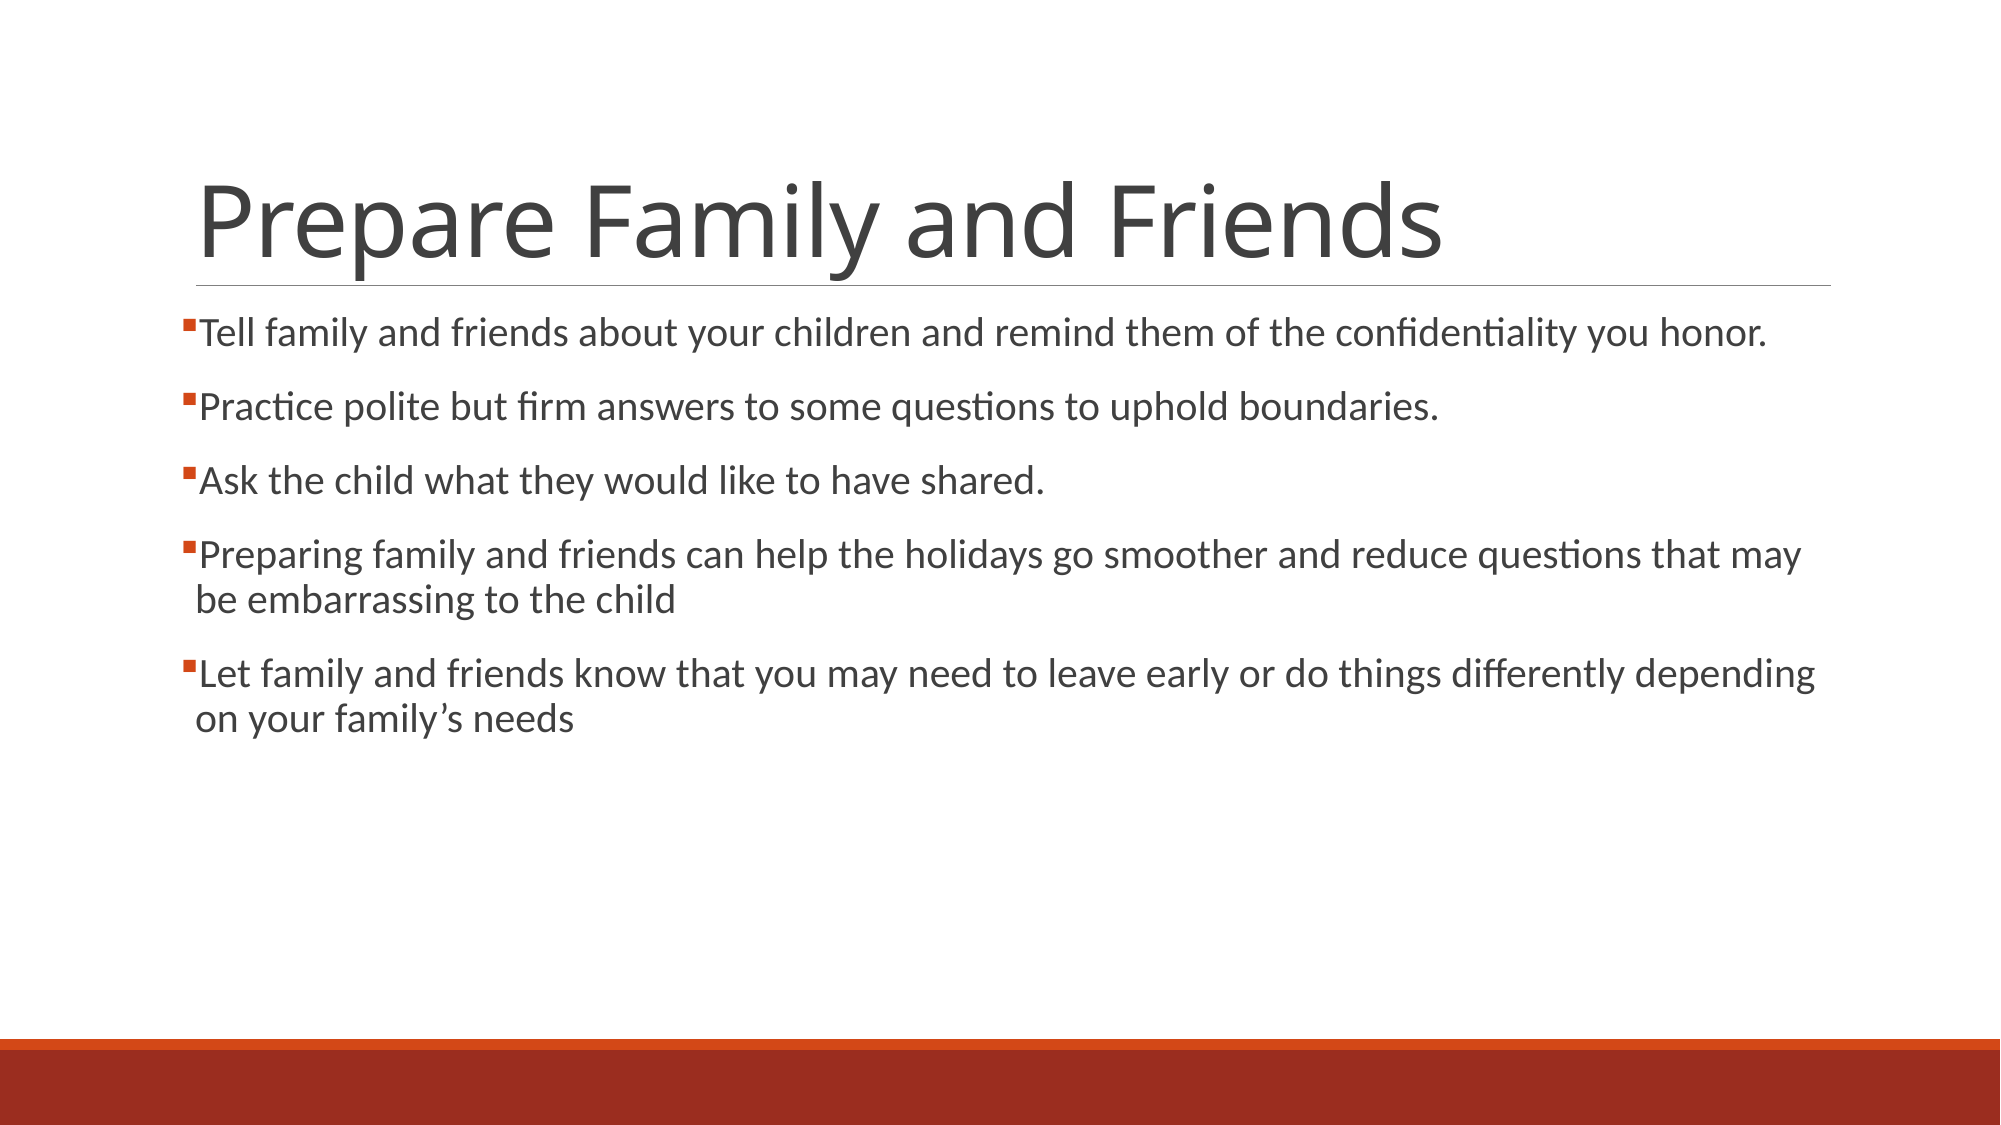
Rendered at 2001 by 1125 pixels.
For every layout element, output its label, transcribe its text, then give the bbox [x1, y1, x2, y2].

title Prepare Family and Friends [180, 47, 1830, 285]
list Tell family and friends about your children and remind them of the confidentiality you honor. Practice polite but firm answers to some questions to uphold boundaries. Ask the child what they would like to have shared. Preparing family and friends can help the holidays go smoother and reduce questions that may be embarrassing to the child Let family and friends know that you may need to leave early or do things differently depending on your family’s needs [180, 302, 1830, 963]
